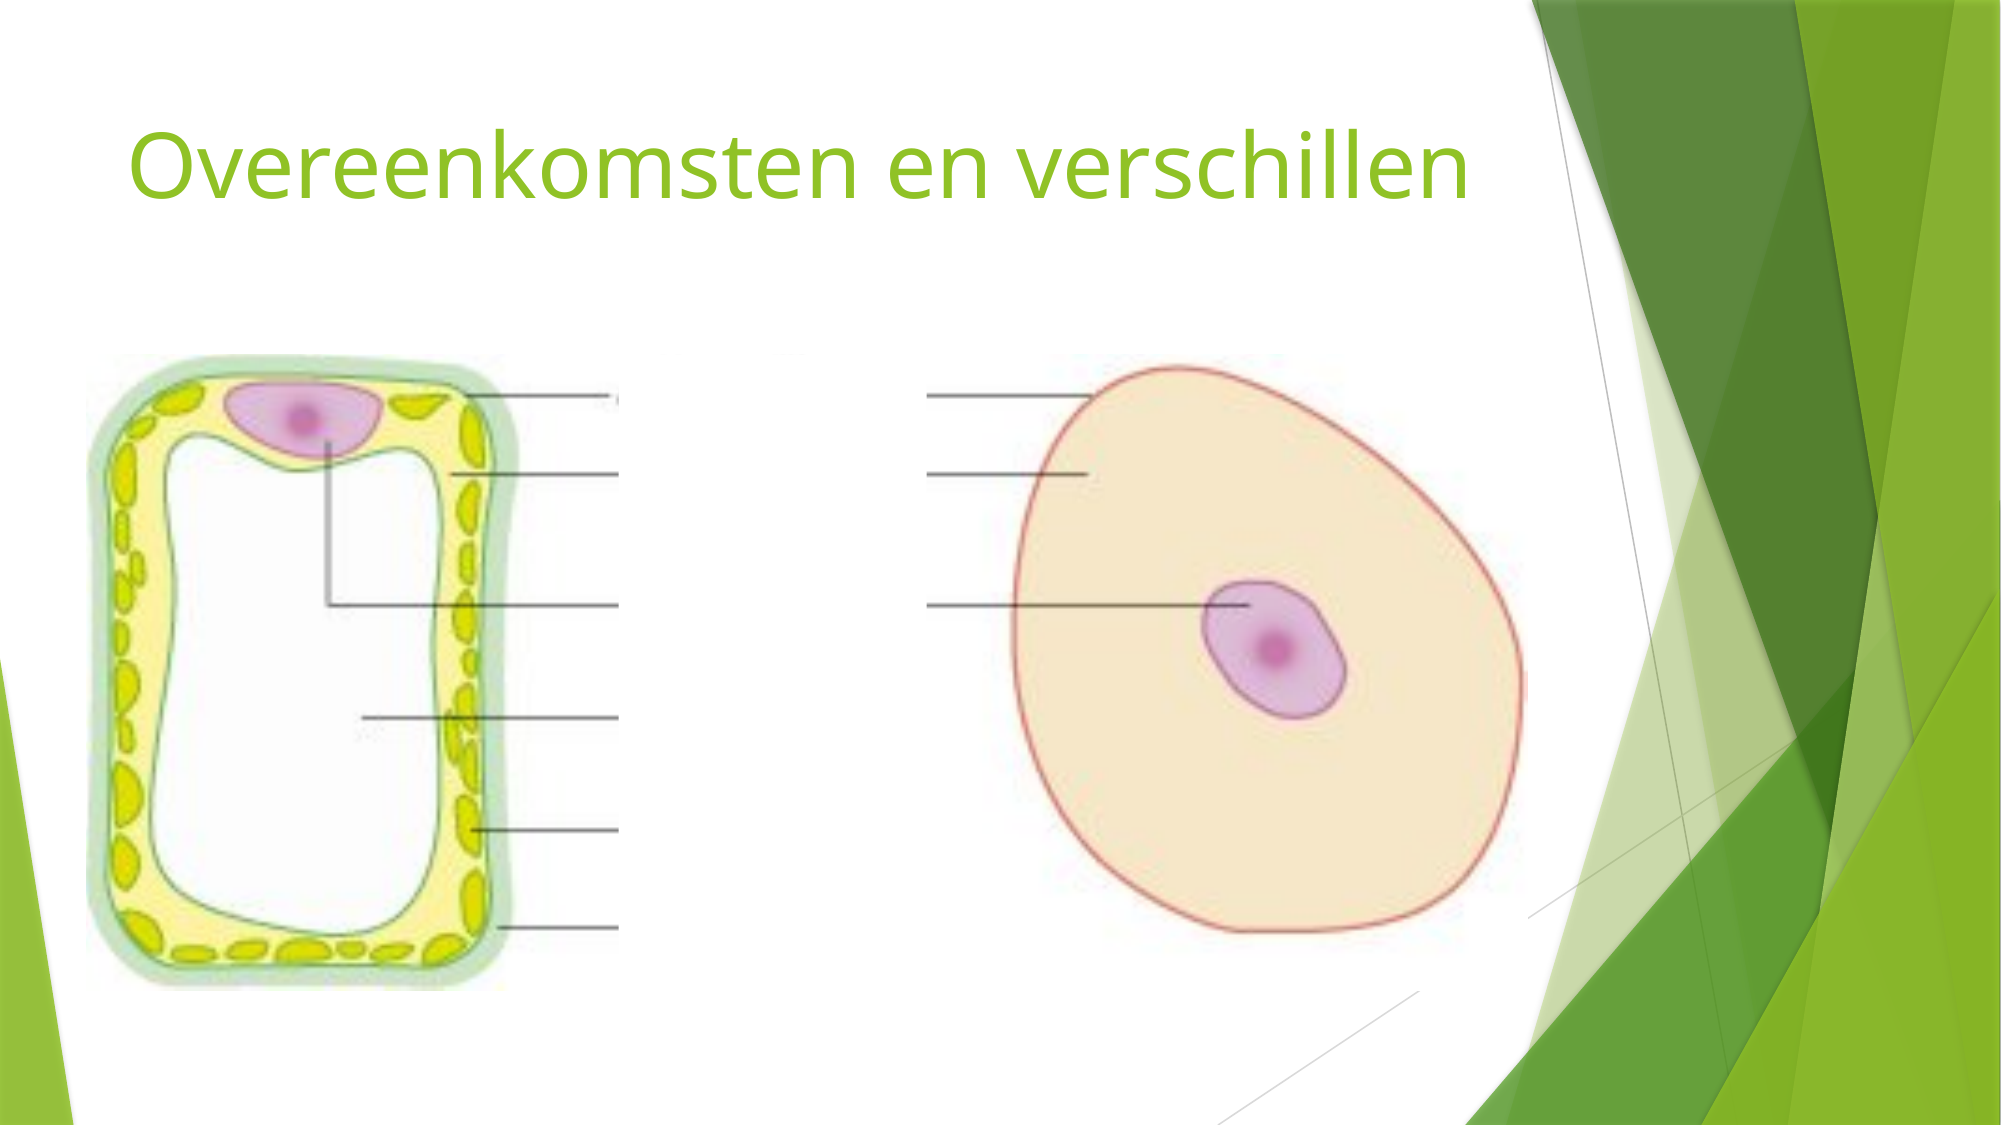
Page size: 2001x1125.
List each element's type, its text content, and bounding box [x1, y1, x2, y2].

title Overeenkomsten en verschillen [111, 99, 1522, 317]
picture [85, 353, 1529, 992]
